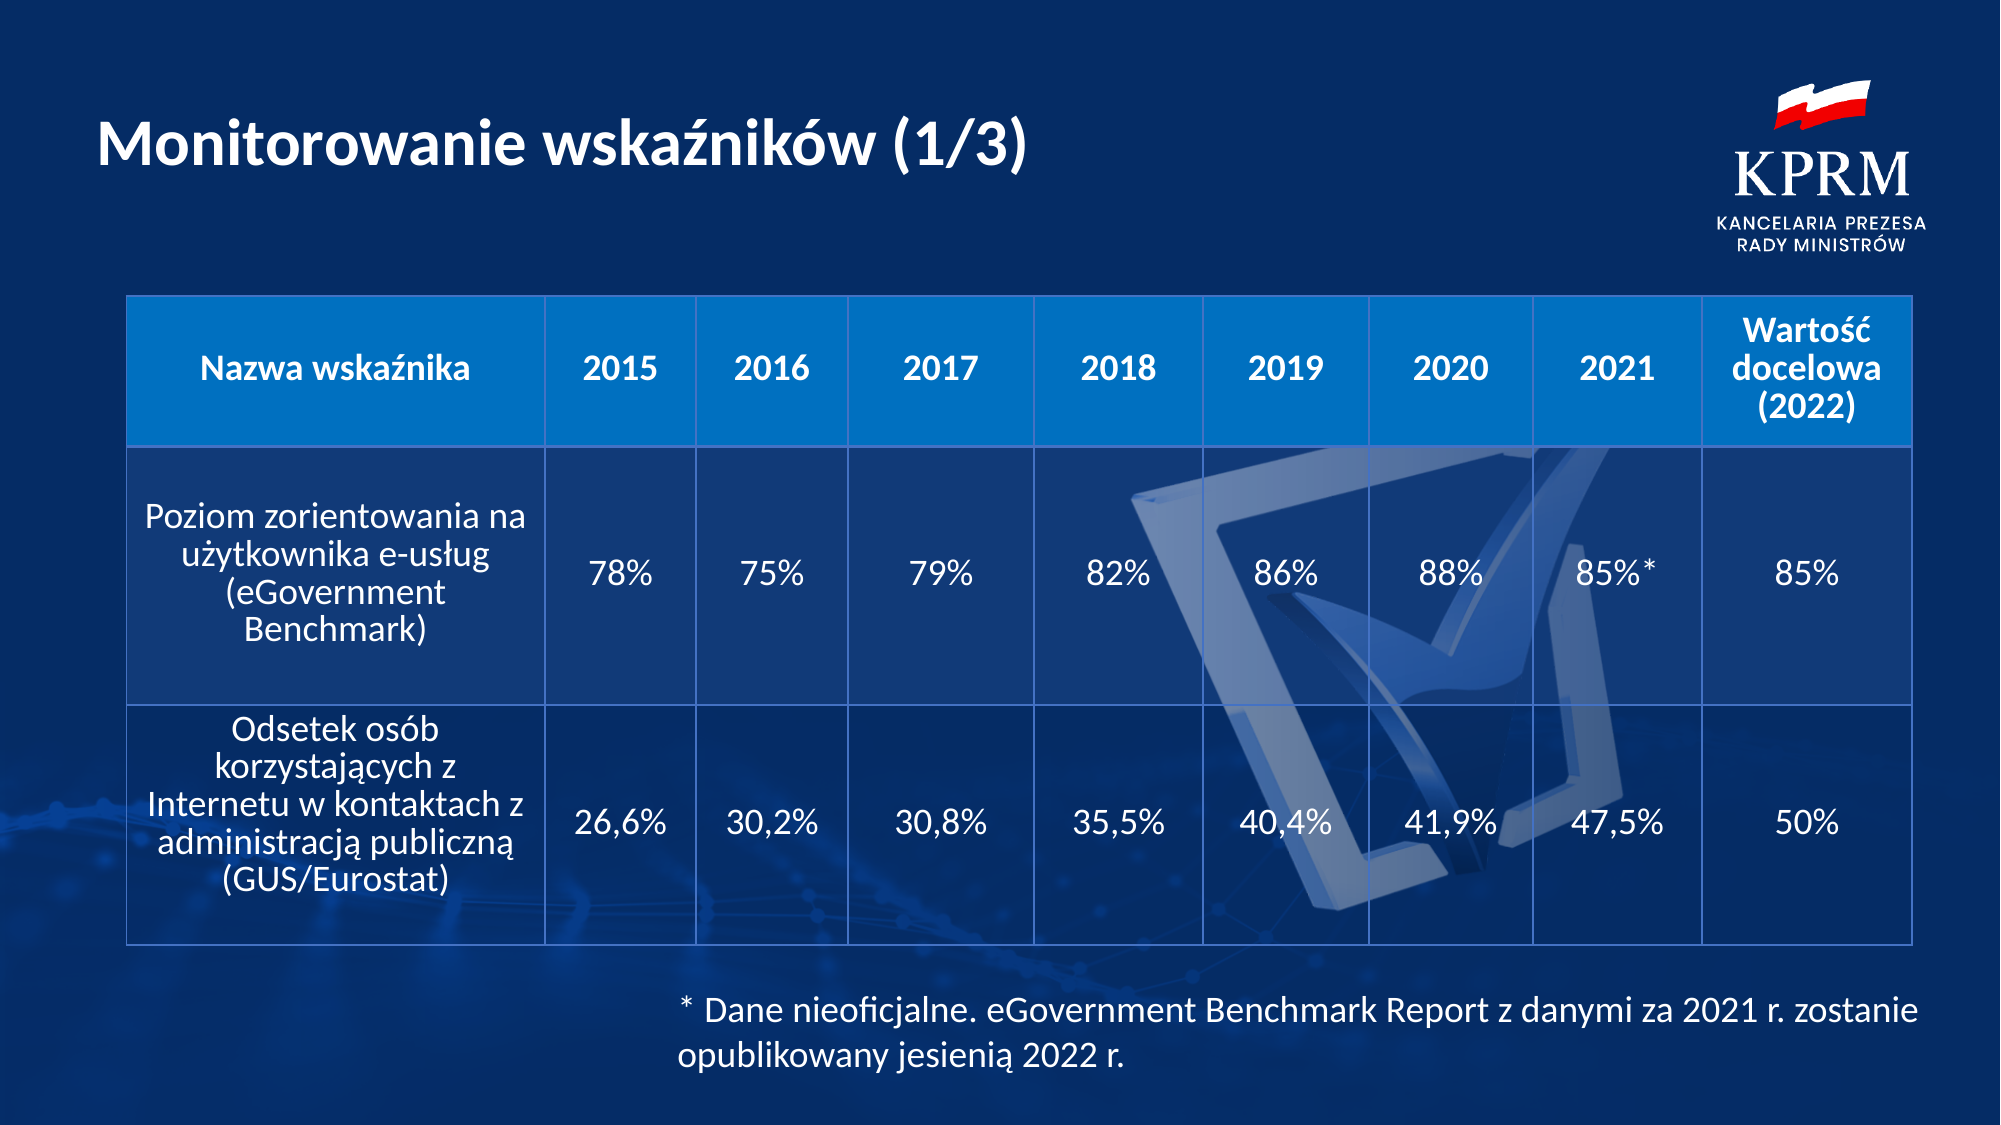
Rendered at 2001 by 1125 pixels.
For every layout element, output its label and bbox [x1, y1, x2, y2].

picture [791, 46, 2000, 973]
text_box [0, 0, 2000, 1125]
text_box [81, 91, 1556, 237]
